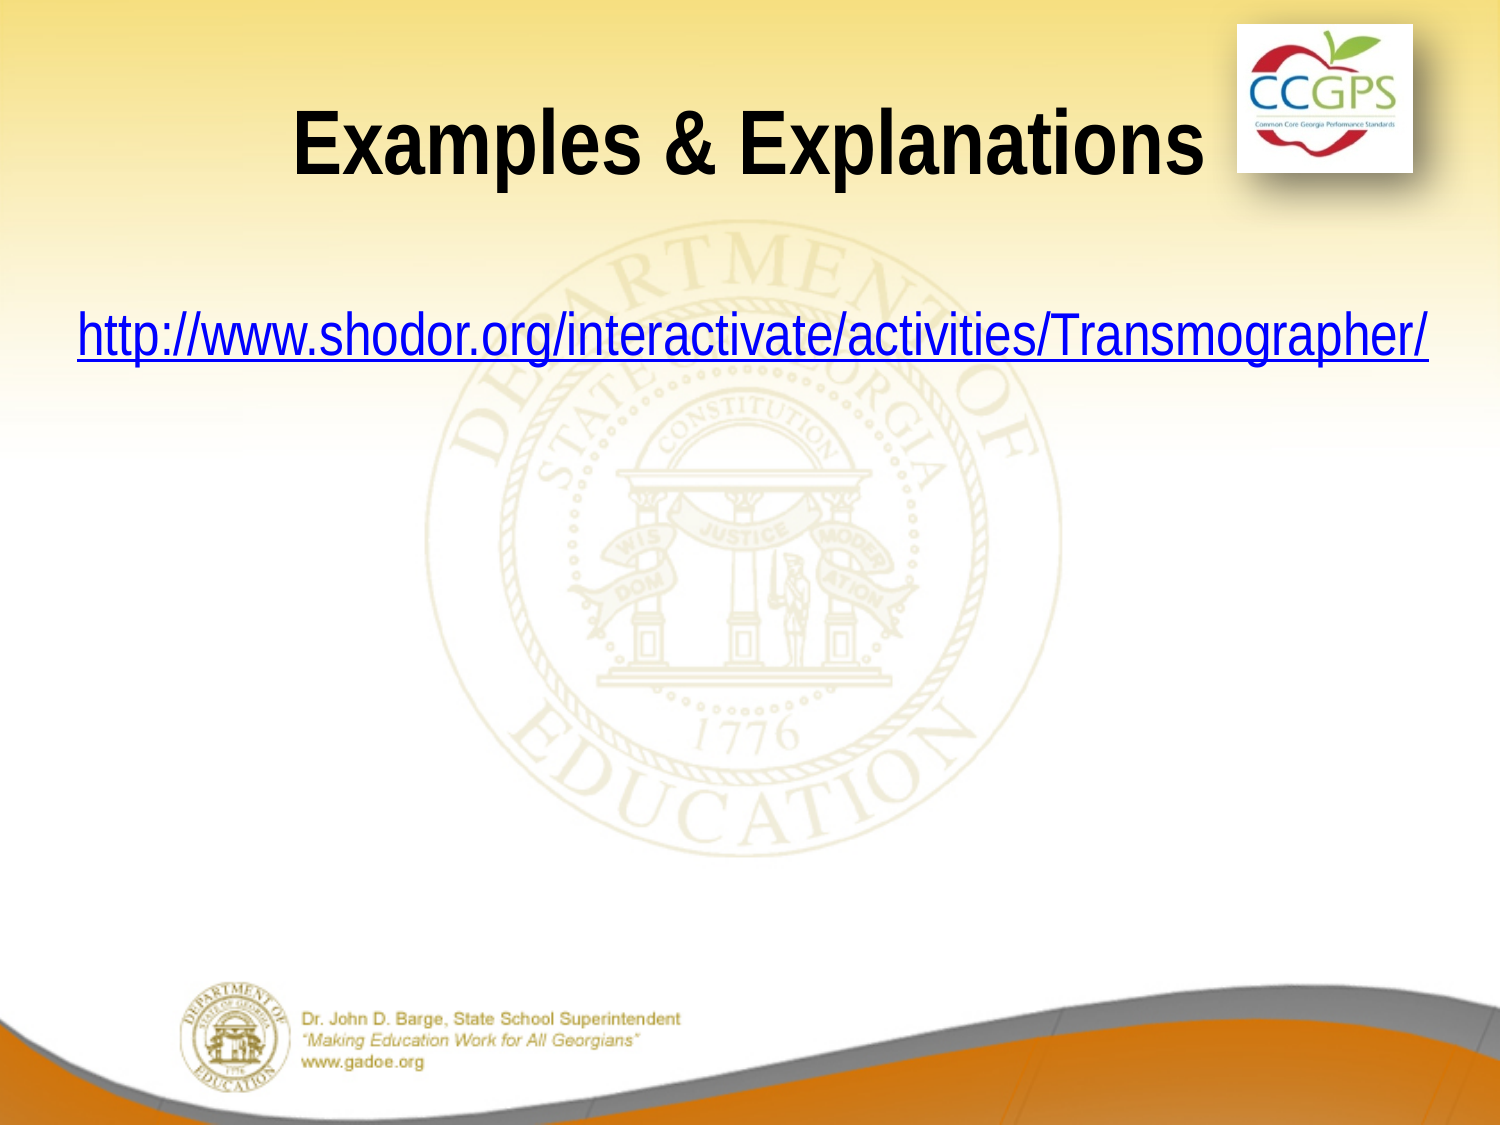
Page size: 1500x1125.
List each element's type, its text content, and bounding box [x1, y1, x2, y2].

subtitle http://www.shodor.org/interactivate/activities/Transmographer/ [62, 287, 1463, 926]
picture [0, 0, 1500, 1125]
title Examples & Explanations [112, 74, 1232, 201]
